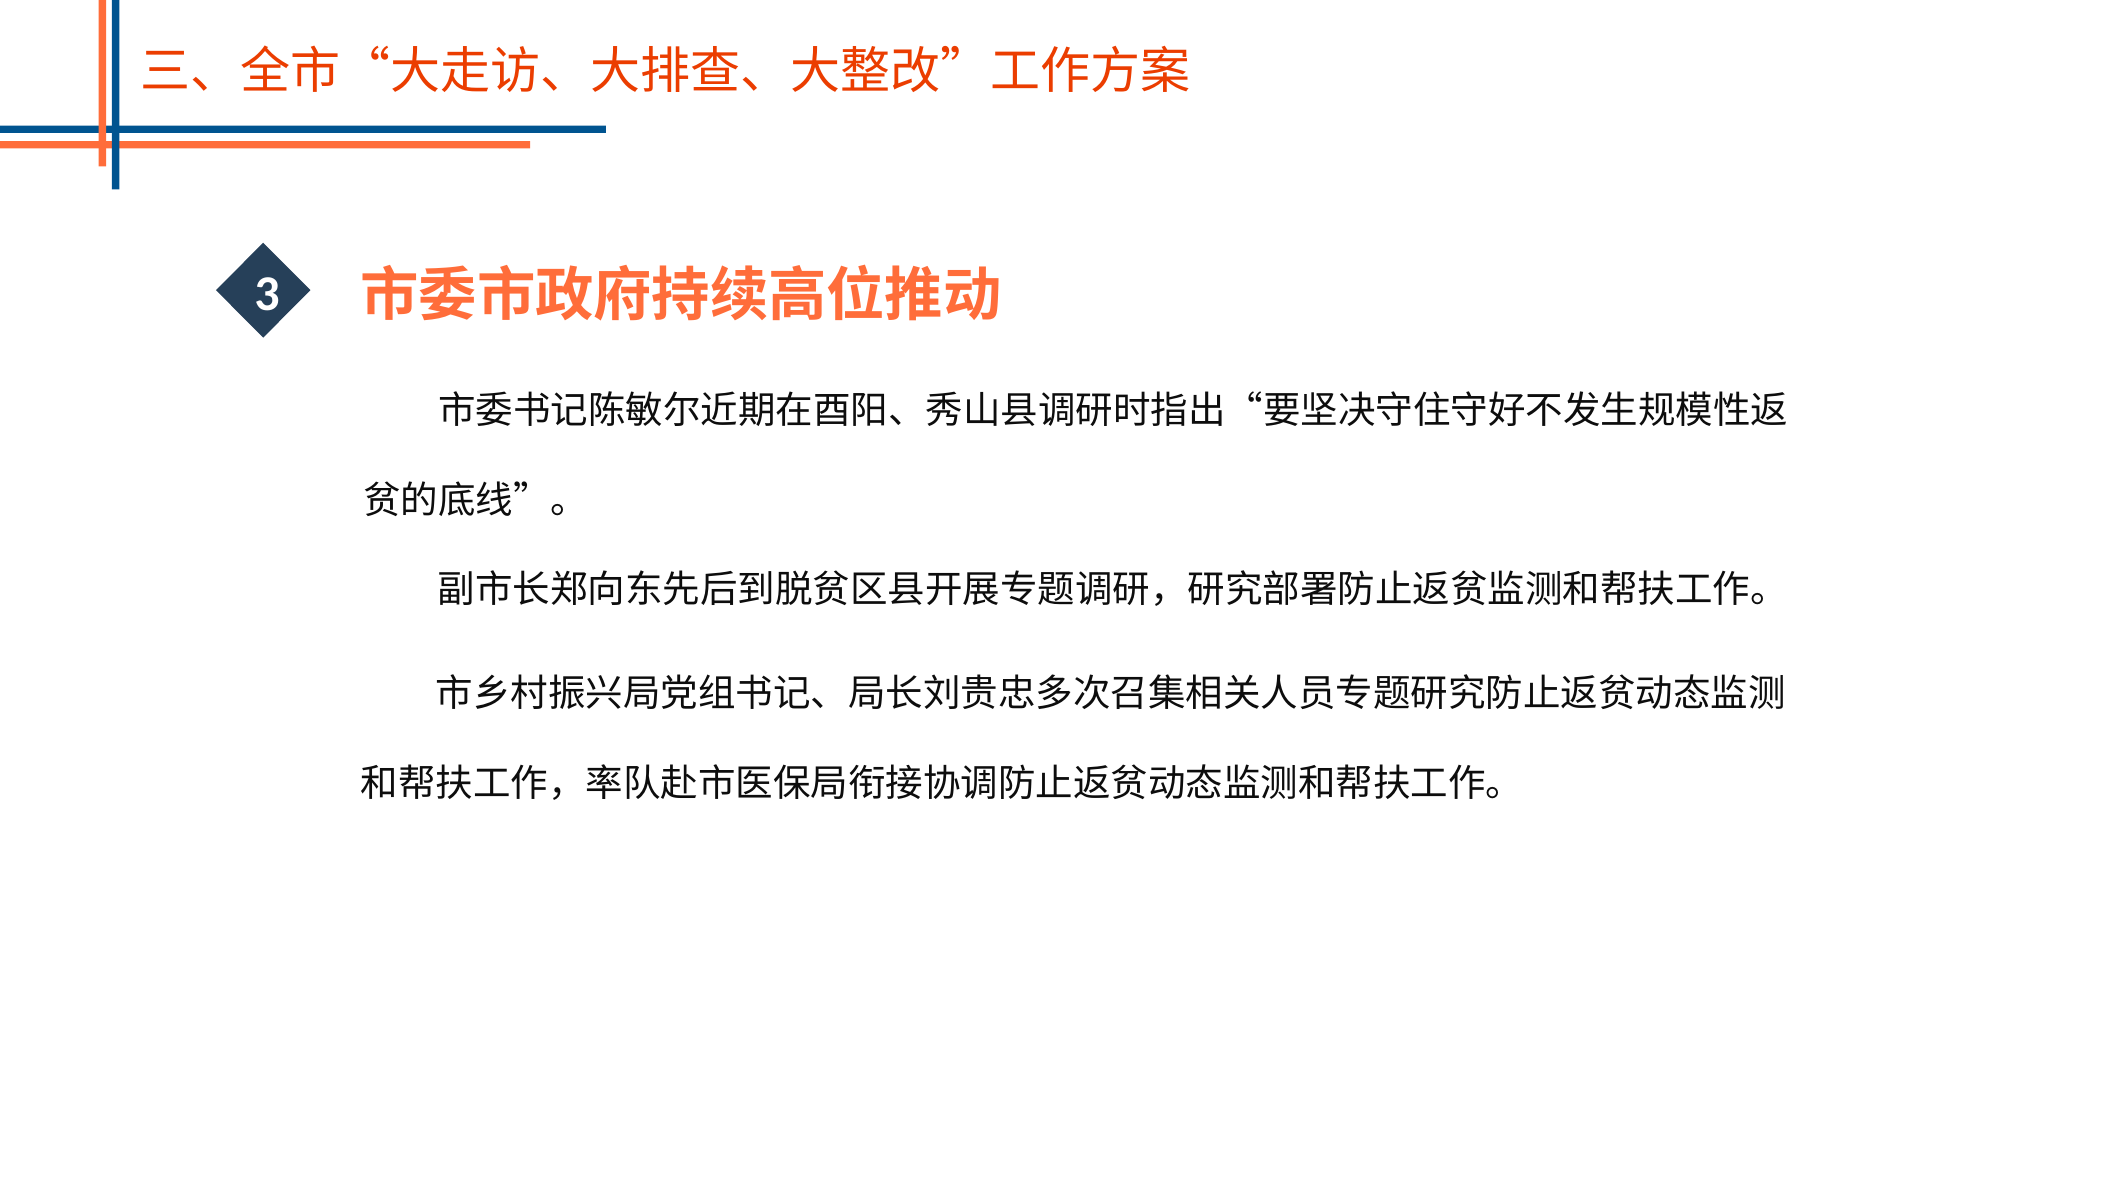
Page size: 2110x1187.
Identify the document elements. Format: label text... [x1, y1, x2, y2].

text_box 市委书记陈敏尔近期在酉阳、秀山县调研时指出“要坚决守住守好不发生规模性返贫的底线”。 [348, 333, 1823, 529]
text_box 市委市政府持续高位推动 [345, 249, 1454, 335]
text_box 副市长郑向东先后到脱贫区县开展专题调研，研究部署防止返贫监测和帮扶工作。 [347, 512, 1822, 618]
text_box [0, 0, 1457, 190]
text_box 3 [214, 241, 312, 340]
text_box 市乡村振兴局党组书记、局长刘贵忠多次召集相关人员专题研究防止返贫动态监测和帮扶工作，率队赴市医保局衔接协调防止返贫动态监测和帮扶工作。 [345, 616, 1820, 812]
